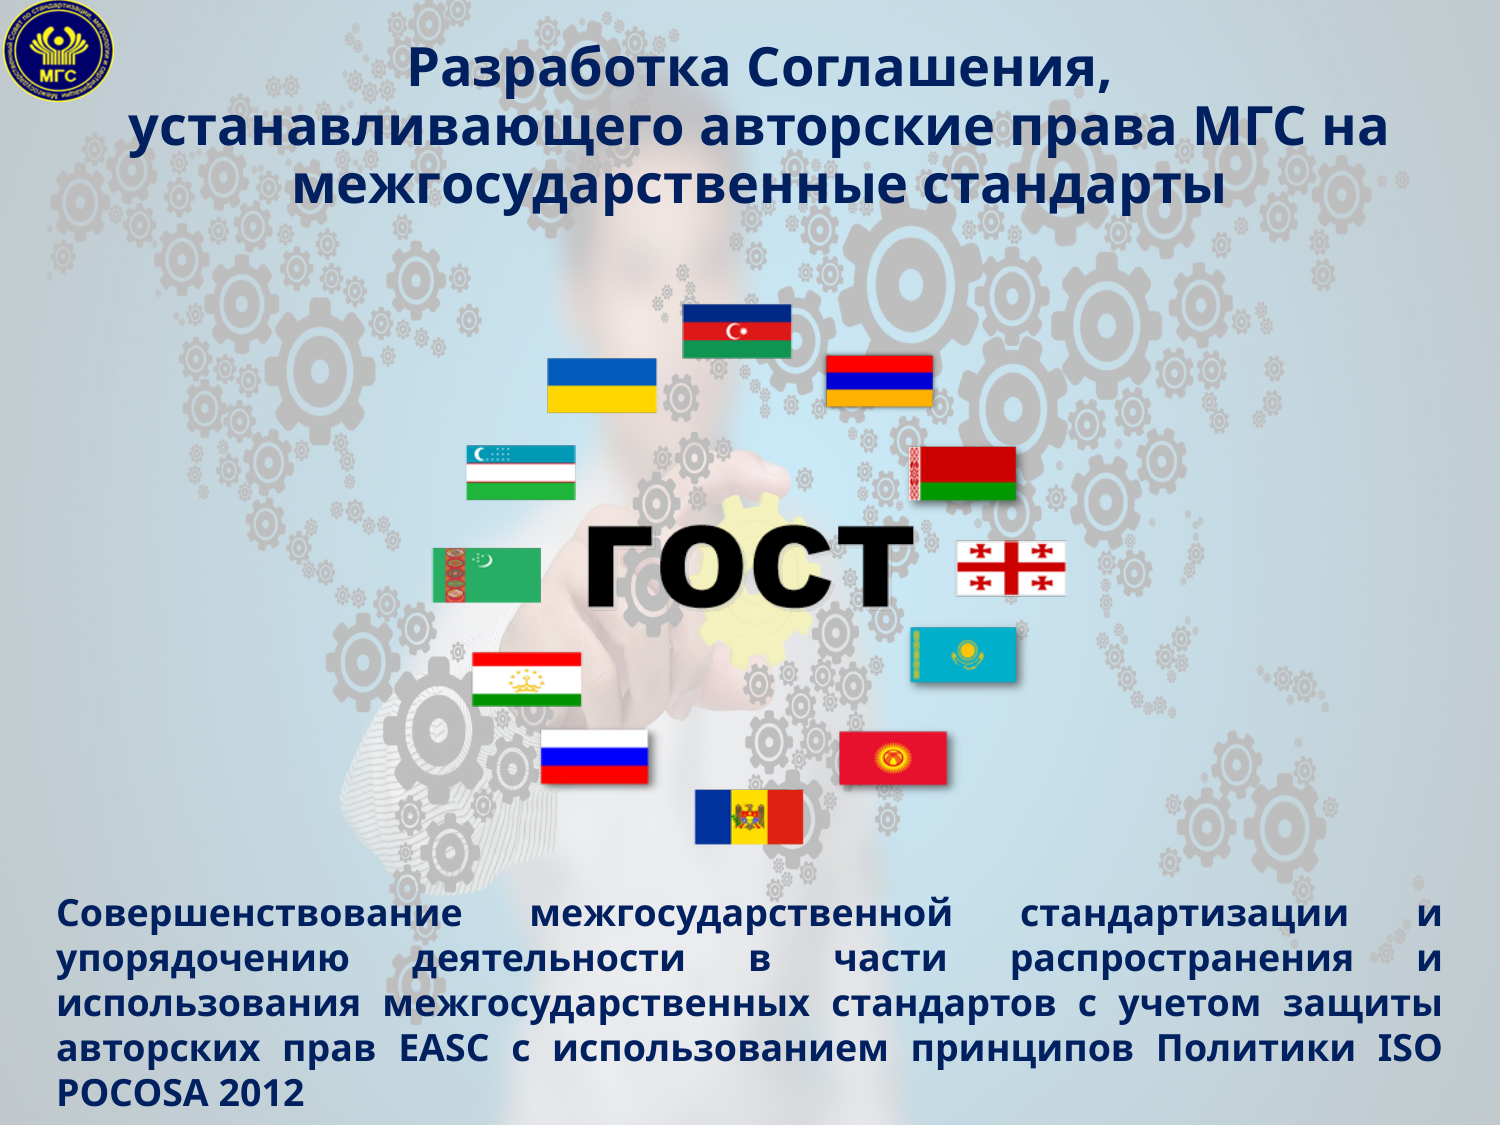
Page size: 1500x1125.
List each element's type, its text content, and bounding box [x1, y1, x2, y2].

title Разработка Соглашения, устанавливающего авторские права МГС на межгосударственные стандарты [113, 19, 1407, 237]
picture [3, 0, 114, 102]
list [428, 300, 1072, 851]
text_box Совершенствование межгосударственной стандартизации и упорядочению деятельности в части распространения и использования межгосударственных стандартов с учетом защиты авторских прав EASC с использованием принципов Политики ISO POCOSA 2012 [41, 881, 1459, 1122]
